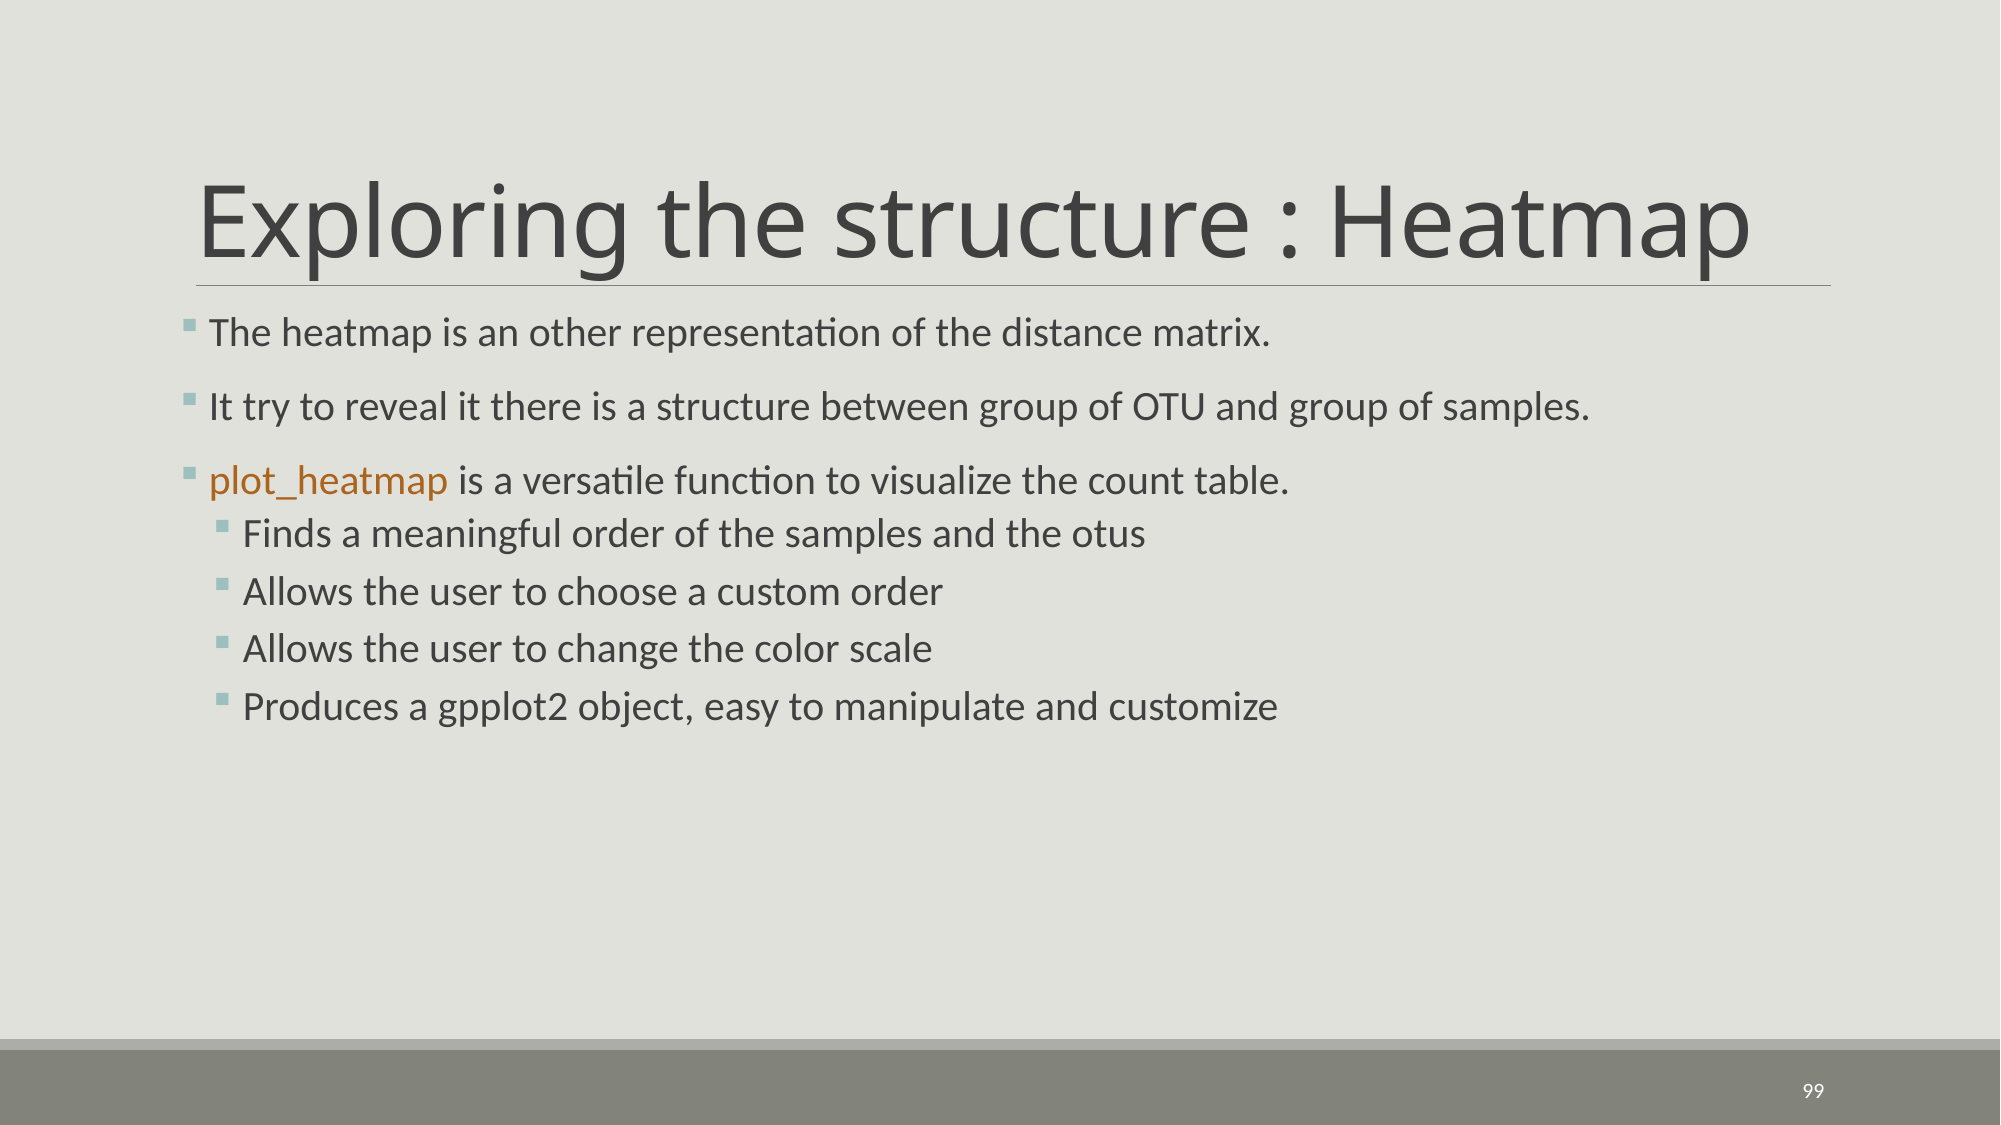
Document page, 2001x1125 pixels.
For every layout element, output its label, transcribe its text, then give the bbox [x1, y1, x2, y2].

slide_number 99 [1624, 1059, 1840, 1120]
title Exploring the structure : Heatmap [180, 47, 1830, 285]
list The heatmap is an other representation of the distance matrix. It try to reveal it there is a structure between group of OTU and group of samples. plot_heatmap is a versatile function to visualize the count table. Finds a meaningful order of the samples and the otus Allows the user to choose a custom order Allows the user to change the color scale Produces a gpplot2 object, easy to manipulate and customize [180, 302, 1830, 963]
